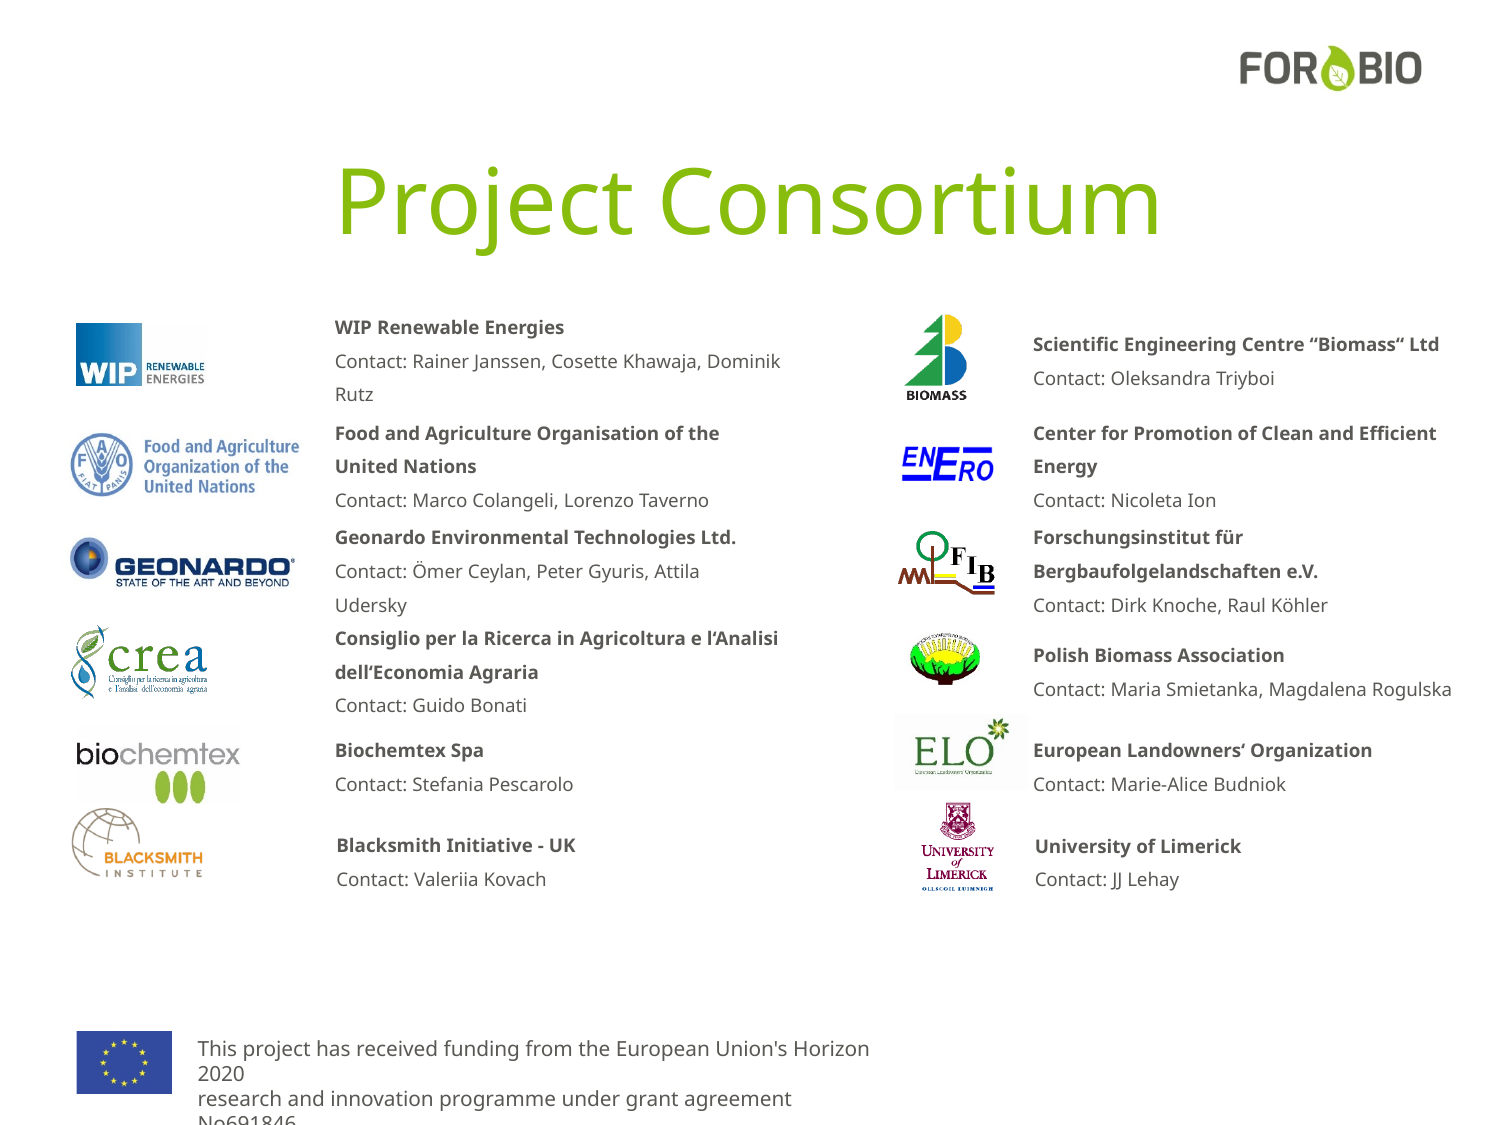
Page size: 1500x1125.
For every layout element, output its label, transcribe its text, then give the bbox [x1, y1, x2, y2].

text_box University of Limerick Contact: JJ Lehay [1023, 820, 1411, 894]
text_box Food and Agriculture Organisation of the United Nations Contact: Marco Colangeli, Lorenzo Taverno [328, 424, 771, 497]
picture [76, 322, 207, 387]
text_box Biochemtex Spa Contact: Stefania Pescarolo [323, 725, 711, 798]
picture [62, 530, 301, 593]
text_box Scientific Engineering Centre “Biomass“ Ltd Contact: Oleksandra Triyboi [1021, 318, 1469, 392]
text_box Forschungsinstitut für Bergbaufolgelandschaften e.V. Contact: Dirk Knoche, Raul Köhler [1021, 529, 1484, 602]
picture [897, 297, 980, 420]
picture [76, 1031, 172, 1094]
text_box Geonardo Environmental Technologies Ltd. Contact: Ömer Ceylan, Peter Gyuris, Attila Udersky [323, 528, 779, 602]
text_box European Landowners‘ Organization Contact: Marie-Alice Budniok [1025, 725, 1409, 798]
picture [893, 524, 1000, 600]
text_box Polish Biomass Association Contact: Maria Smietanka, Magdalena Rogulska [1021, 629, 1484, 703]
picture [893, 714, 1029, 790]
picture [920, 802, 994, 891]
picture [71, 625, 207, 699]
text_box WIP Renewable Energies Contact: Rainer Janssen, Cosette Khawaja, Dominik Rutz [323, 318, 814, 392]
text_box Center for Promotion of Clean and Efficient Energy Contact: Nicoleta Ion [1021, 424, 1469, 497]
picture [62, 725, 260, 894]
title Project Consortium [75, 127, 1425, 269]
picture [1187, 23, 1473, 114]
picture [901, 439, 994, 486]
text_box Consiglio per la Ricerca in Agricoltura e l‘Analisi dell‘Economia Agraria Contact: Guido Bonati [323, 629, 857, 703]
picture [44, 409, 324, 523]
picture [906, 631, 980, 685]
text_box Blacksmith Initiative - UK Contact: Valeriia Kovach [325, 820, 712, 893]
